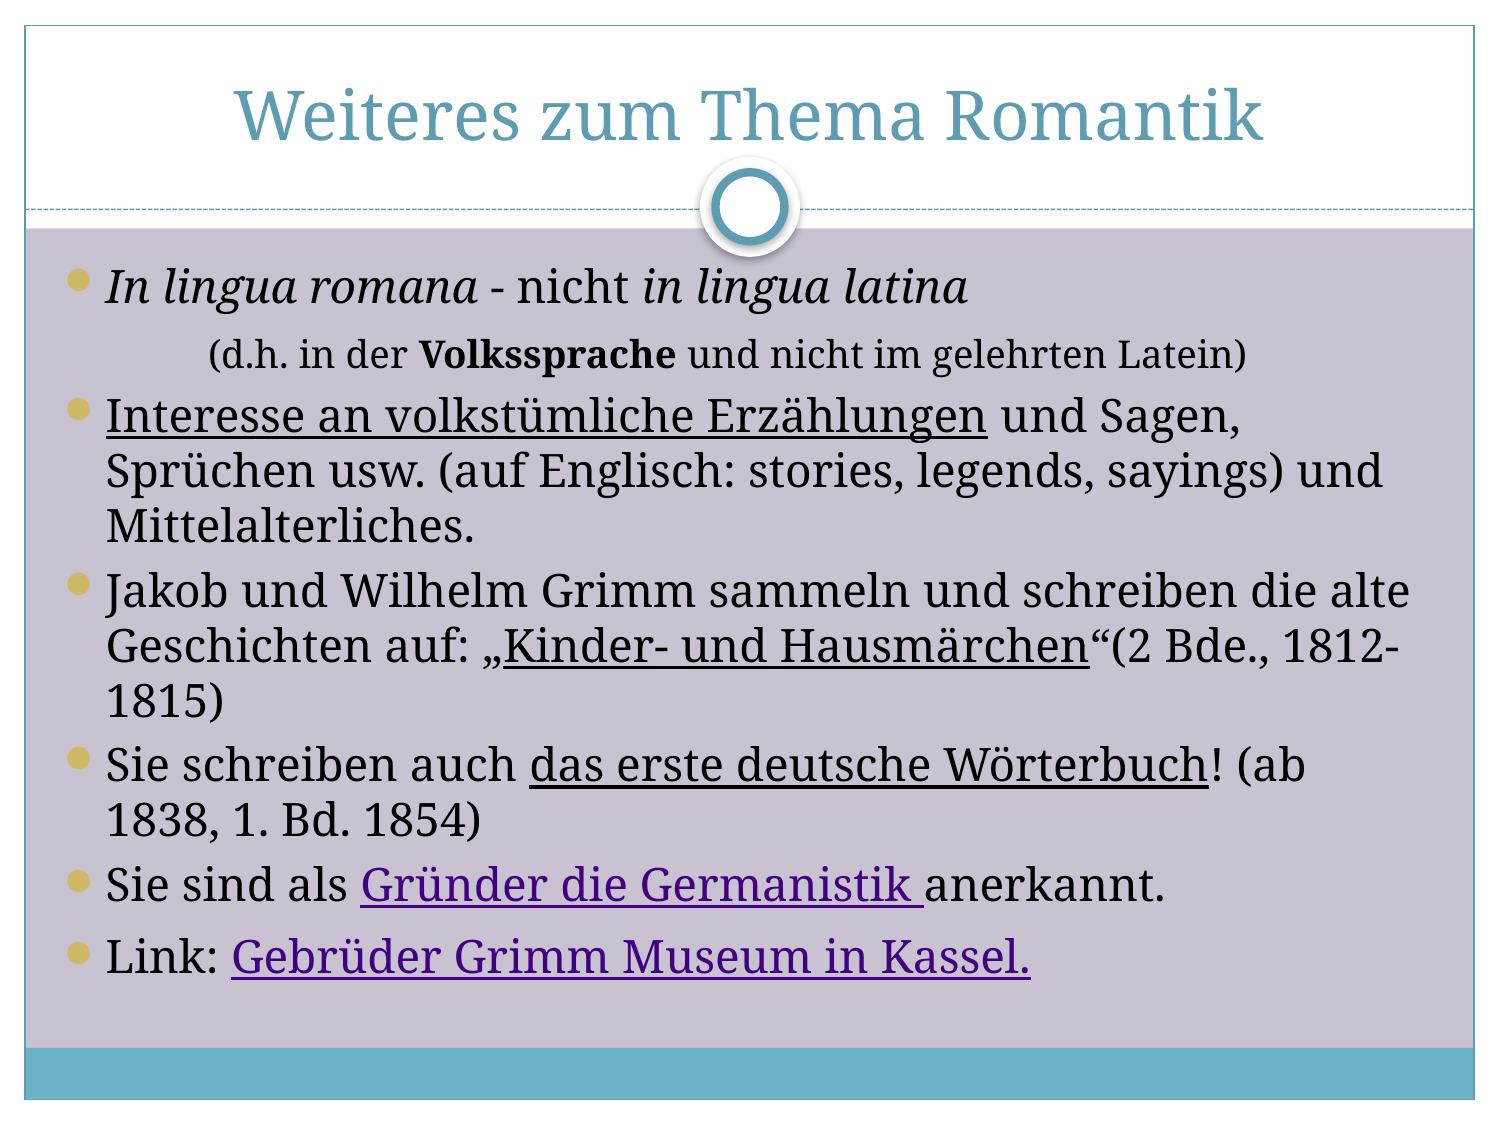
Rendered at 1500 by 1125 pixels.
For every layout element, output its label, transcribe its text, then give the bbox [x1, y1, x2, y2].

list In lingua romana - nicht in lingua latina (d.h. in der Volkssprache und nicht im gelehrten Latein) Interesse an volkstümliche Erzählungen und Sagen, Sprüchen usw. (auf Englisch: stories, legends, sayings) und Mittelalterliches. Jakob und Wilhelm Grimm sammeln und schreiben die alte Geschichten auf: „Kinder- und Hausmärchen“(2 Bde., 1812-1815) Sie schreiben auch das erste deutsche Wörterbuch! (ab 1838, 1. Bd. 1854) Sie sind als Gründer die Germanistik anerkannt. Link: Gebrüder Grimm Museum in Kassel. [49, 250, 1445, 1001]
title Weiteres zum Thema Romantik [49, 37, 1450, 162]
